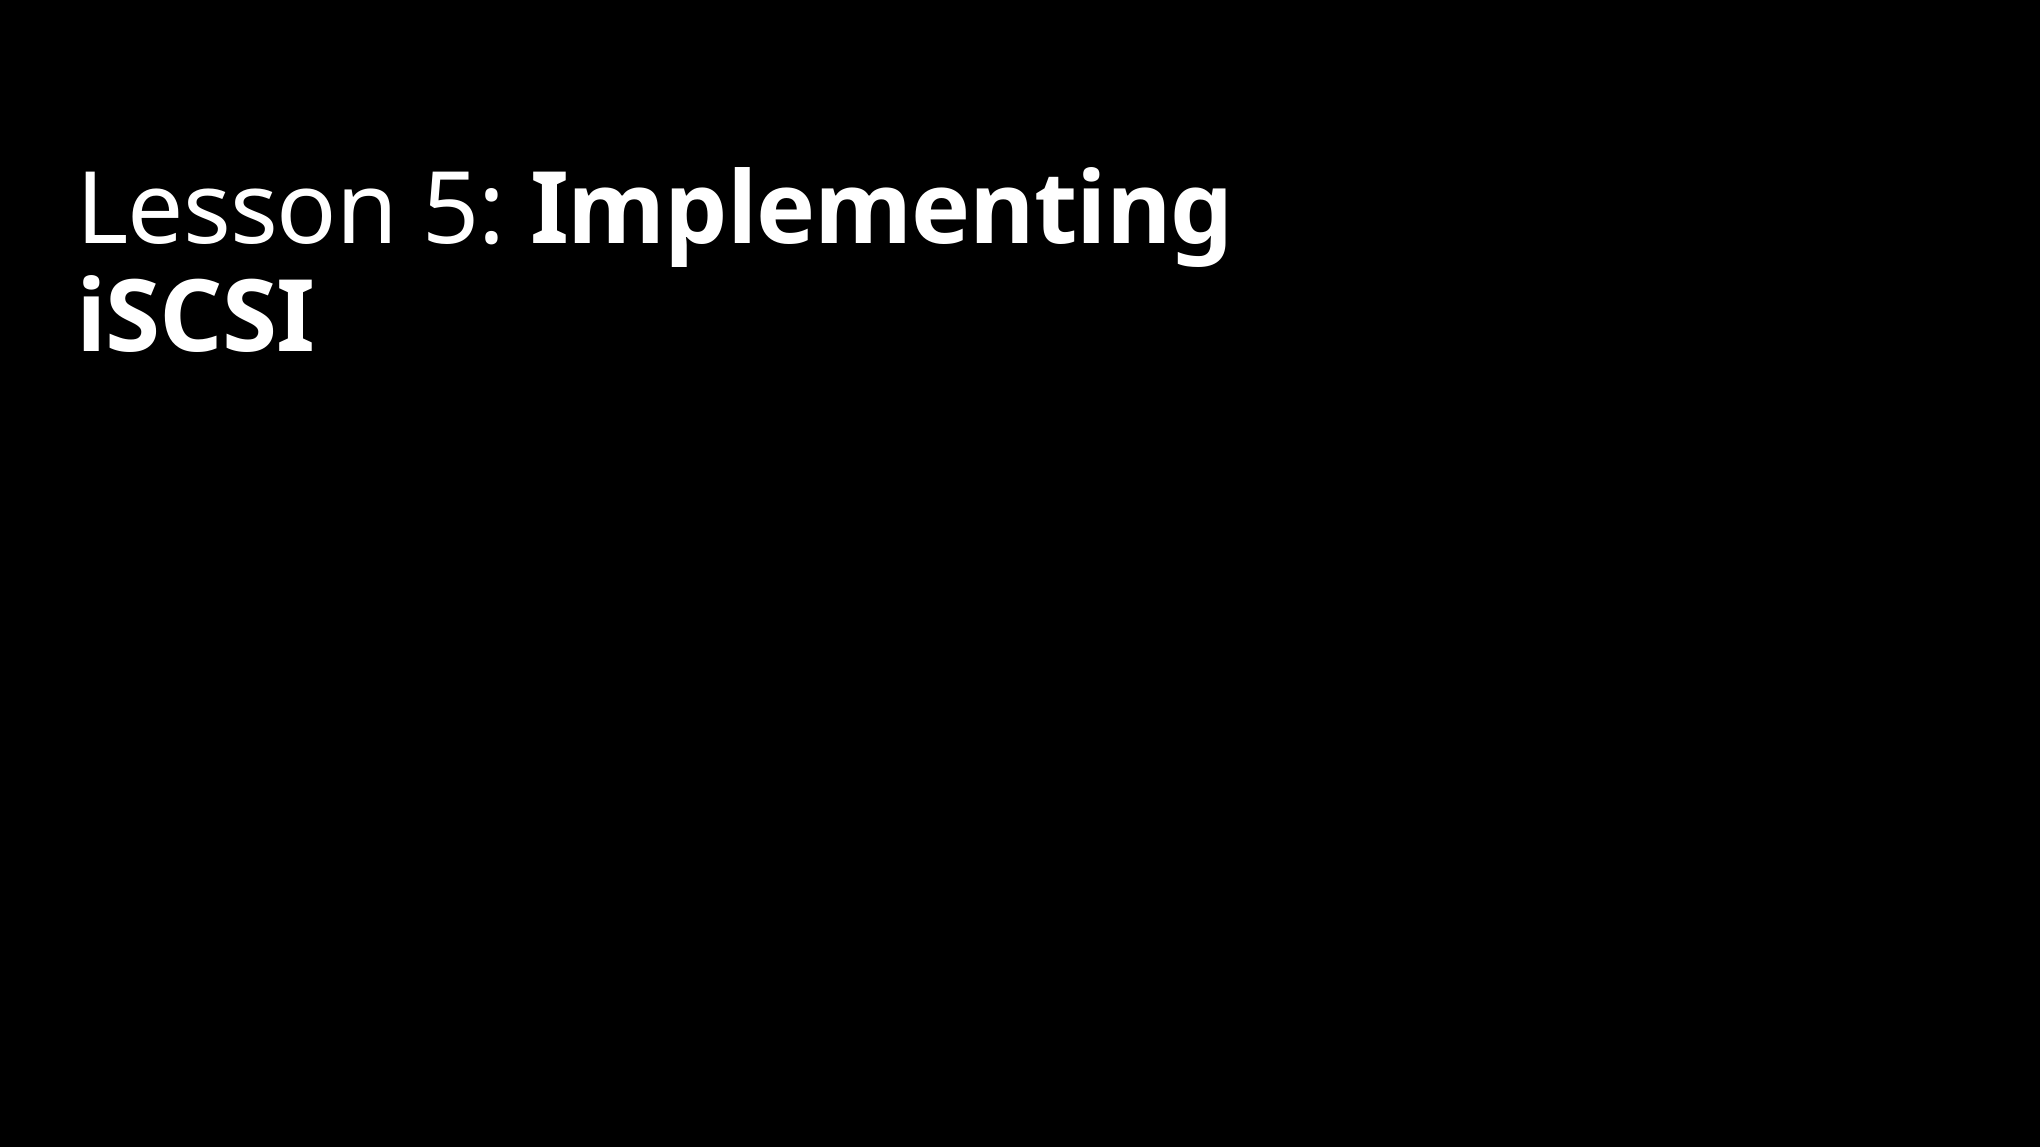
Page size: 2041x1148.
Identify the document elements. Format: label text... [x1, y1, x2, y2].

title Lesson 5: Implementing iSCSI [76, 157, 1324, 753]
